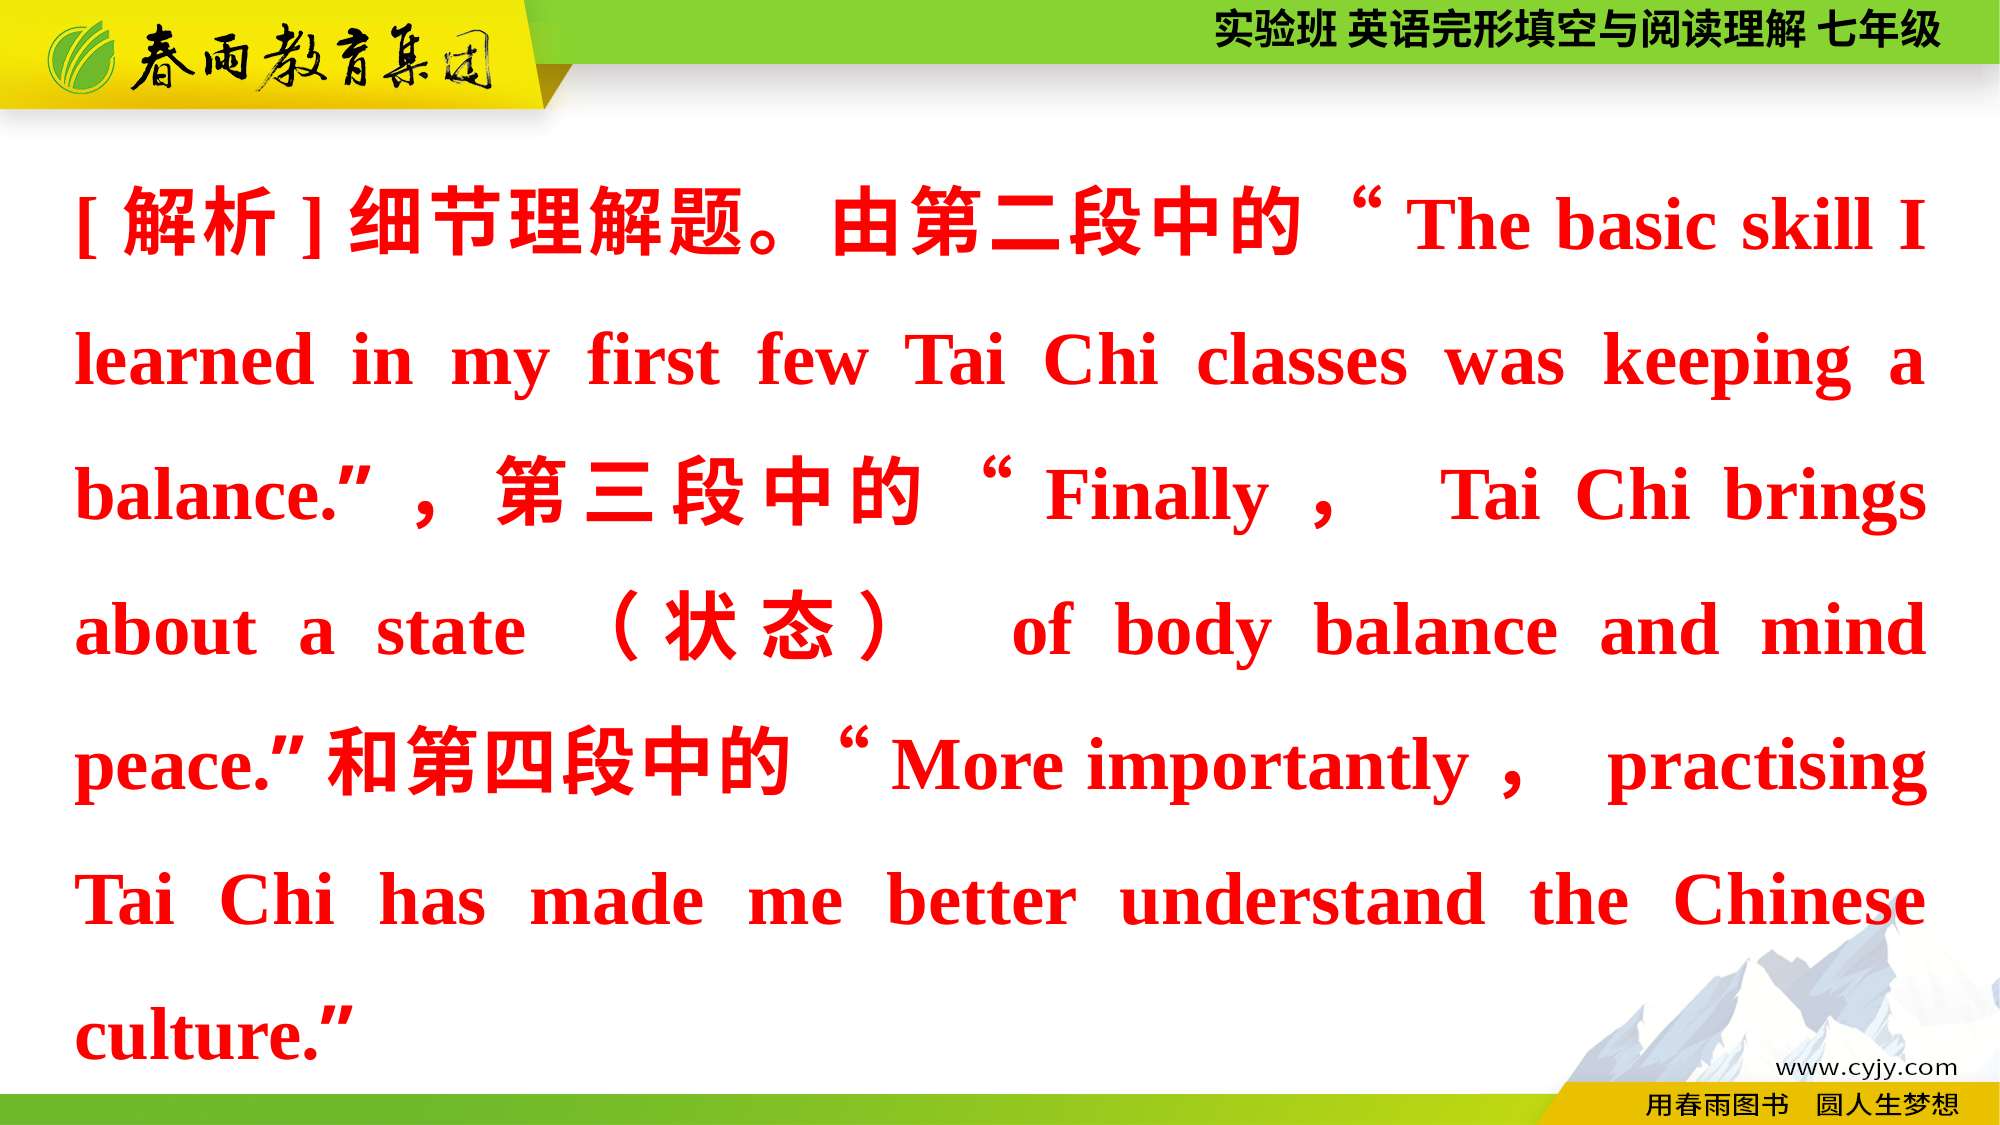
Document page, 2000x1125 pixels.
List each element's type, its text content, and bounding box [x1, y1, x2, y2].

picture [0, 0, 2000, 1125]
list [解析]细节理解题。由第二段中的“The basic skill I learned in my first few Tai Chi classes was keeping a balance.”，第三段中的“Finally， Tai Chi brings about a state（状态） of body balance and mind peace.”和第四段中的“More importantly， practising Tai Chi has made me better understand the Chinese culture.” [59, 122, 1944, 956]
